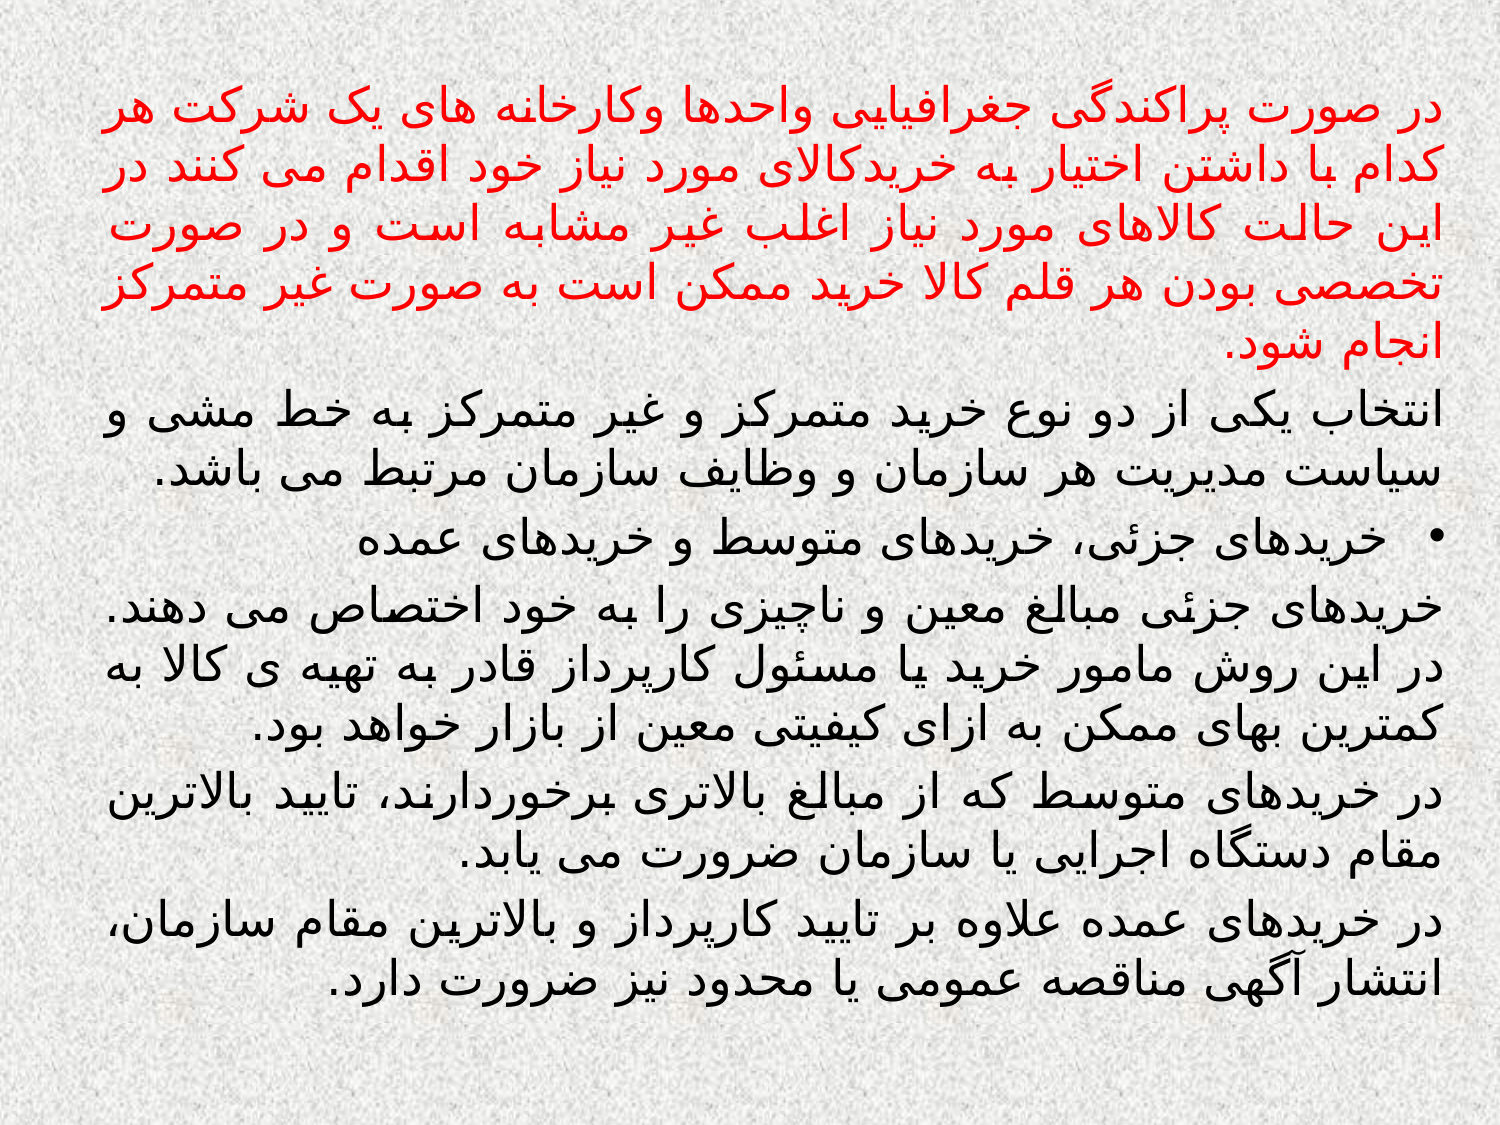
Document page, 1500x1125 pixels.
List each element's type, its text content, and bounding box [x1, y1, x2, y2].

list در صورت پراکندگی جغرافیایی واحدها وکارخانه های یک شرکت هر کدام با داشتن اختیار به خریدکالای مورد نیاز خود اقدام می کنند در این حالت کالاهای مورد نیاز اغلب غیر مشابه است و در صورت تخصصی بودن هر قلم کالا خرید ممکن است به صورت غیر متمرکز انجام شود. انتخاب یکی از دو نوع خرید متمرکز و غیر متمرکز به خط مشی و سیاست مدیریت هر سازمان و وظایف سازمان مرتبط می باشد. خریدهای جزئی، خریدهای متوسط و خریدهای عمده خریدهای جزئی مبالغ معین و ناچیزی را به خود اختصاص می دهند. در این روش مامور خرید یا مسئول کارپرداز قادر به تهیه ی کالا به کمترین بهای ممکن به ازای کیفیتی معین از بازار خواهد بود. در خریدهای متوسط که از مبالغ بالاتری برخوردارند، تایید بالاترین مقام دستگاه اجرایی یا سازمان ضرورت می یابد. در خریدهای عمده علاوه بر تایید کارپرداز و بالاترین مقام سازمان، انتشار آگهی مناقصه عمومی یا محدود نیز ضرورت دارد. [88, 66, 1461, 1059]
picture [0, 0, 1500, 1125]
